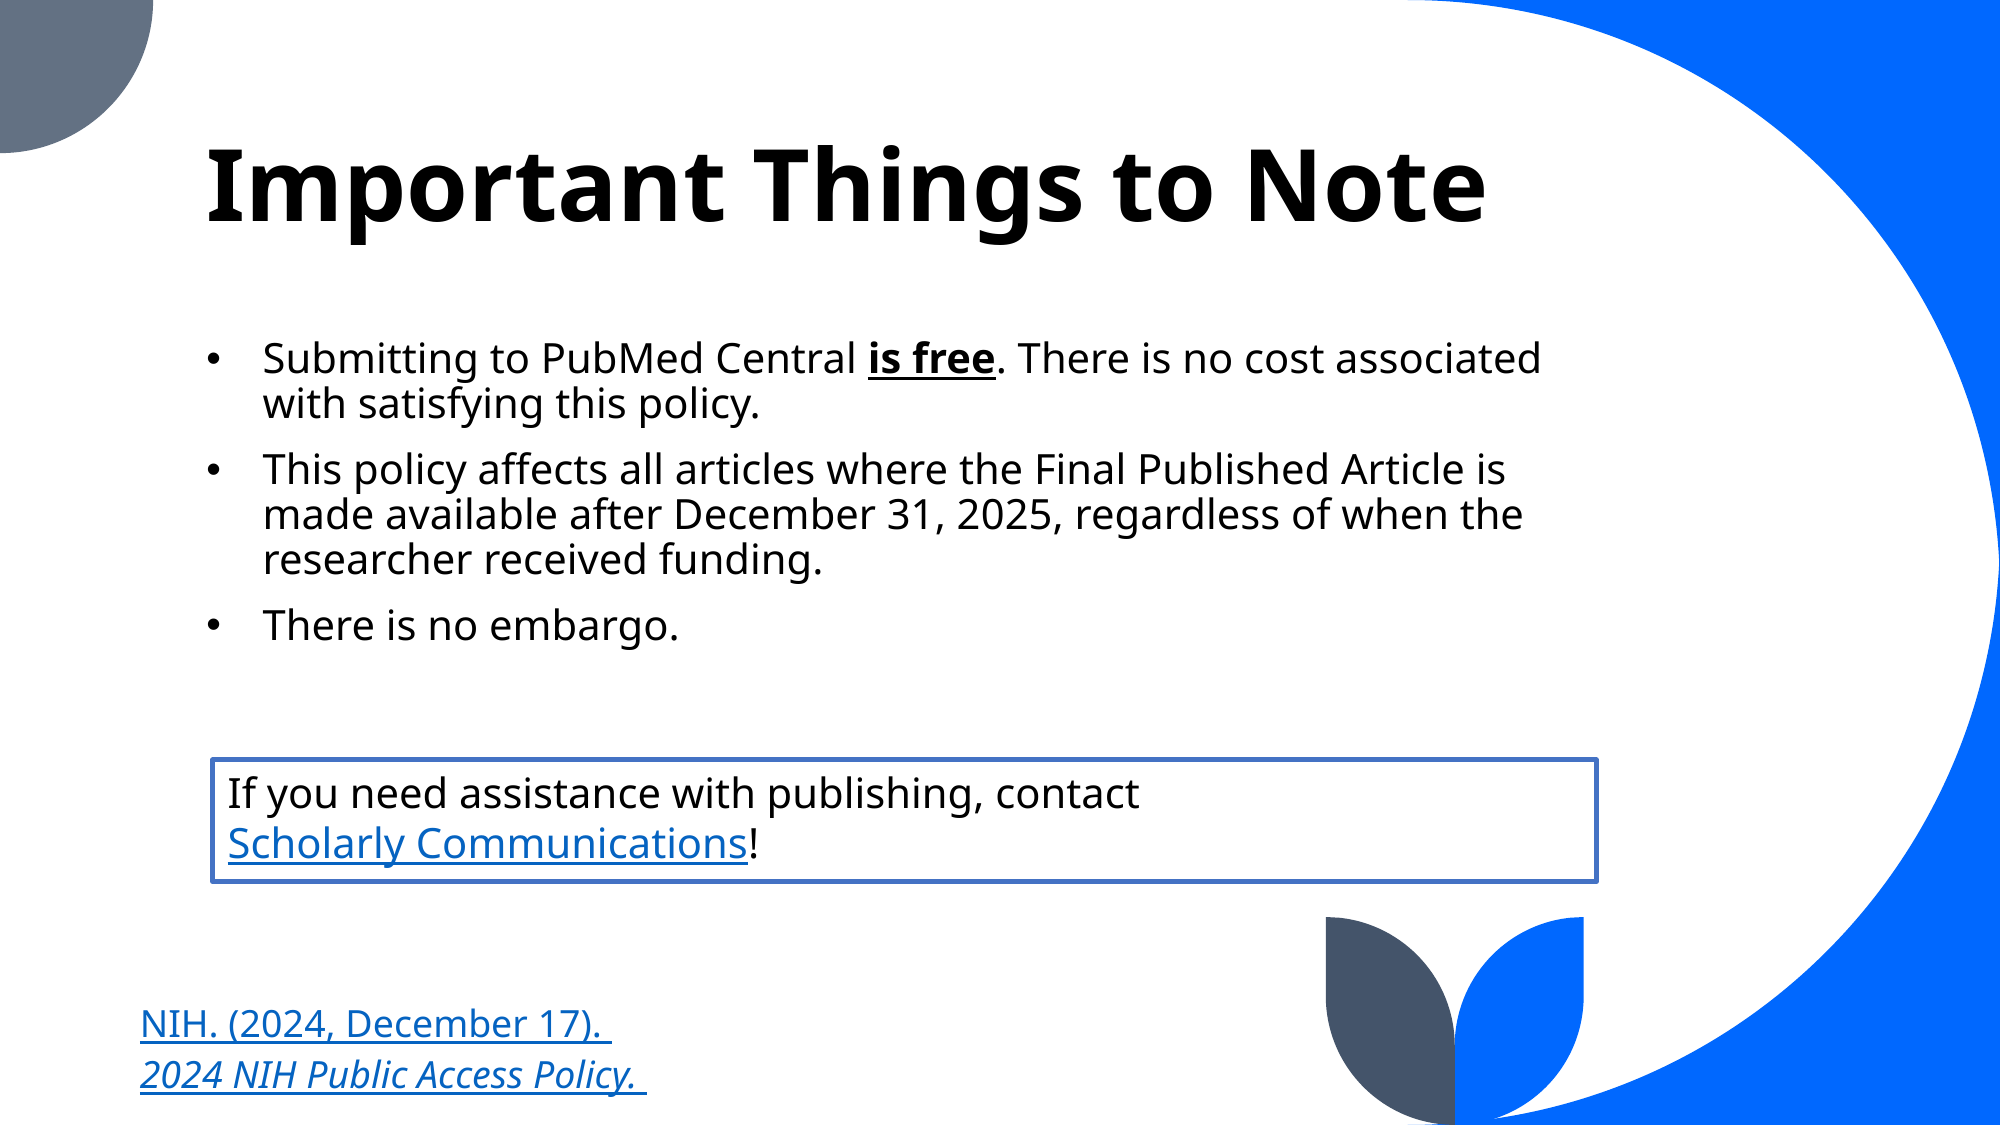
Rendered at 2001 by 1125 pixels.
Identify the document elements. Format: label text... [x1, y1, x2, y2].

title Important Things to Note [191, 116, 1796, 251]
list Submitting to PubMed Central is free. There is no cost associated with satisfying this policy. This policy affects all articles where the Final Published Article is made available after December 31, 2025, regardless of when the researcher received funding. There is no embargo. [191, 330, 1620, 795]
text_box If you need assistance with publishing, contact Scholarly Communications! [212, 759, 1597, 882]
text_box NIH. (2024, December 17). 2024 NIH Public Access Policy. [124, 993, 1094, 1110]
